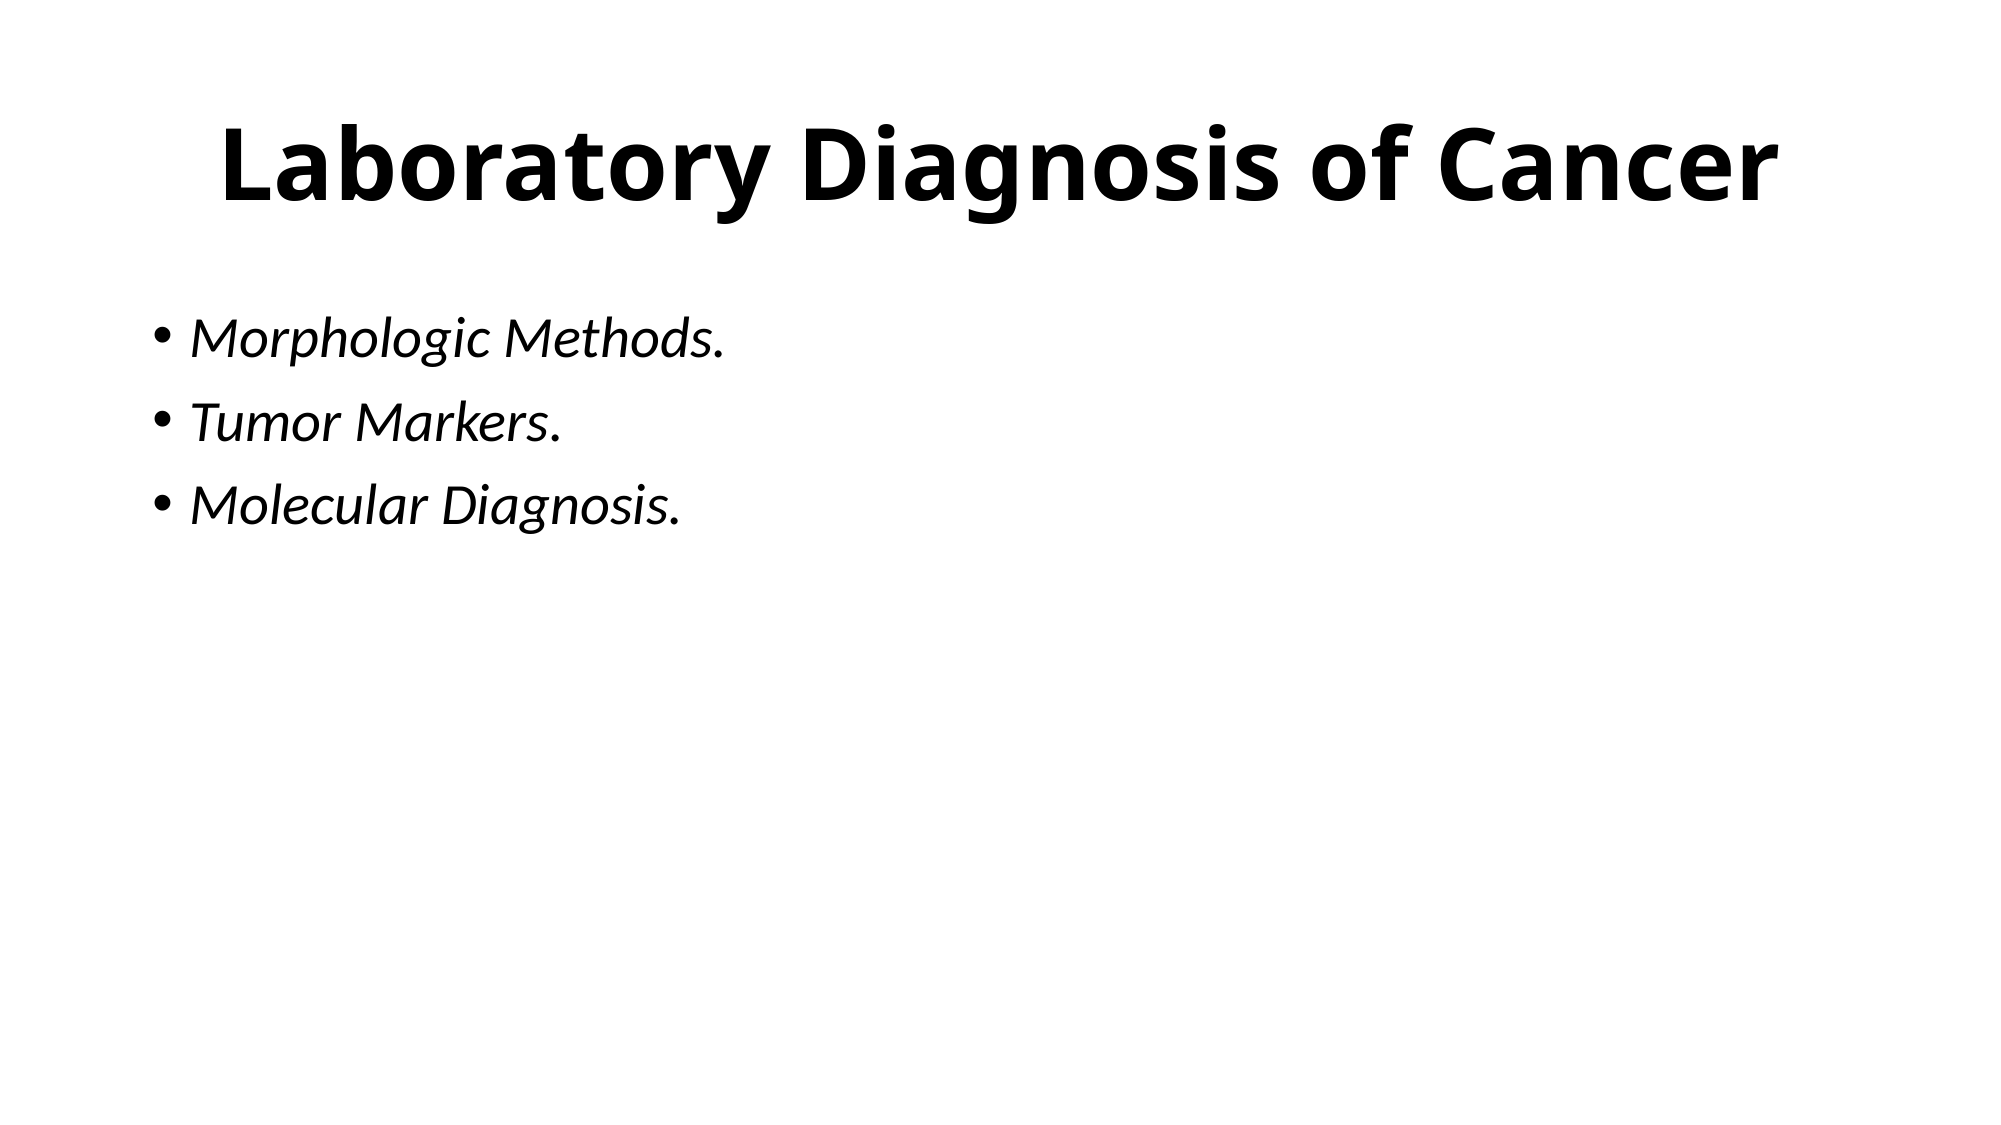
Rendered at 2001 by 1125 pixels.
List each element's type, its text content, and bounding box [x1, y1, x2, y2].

title Laboratory Diagnosis of Cancer [137, 59, 1863, 278]
list Morphologic Methods. Tumor Markers. Molecular Diagnosis. [137, 299, 1863, 1014]
